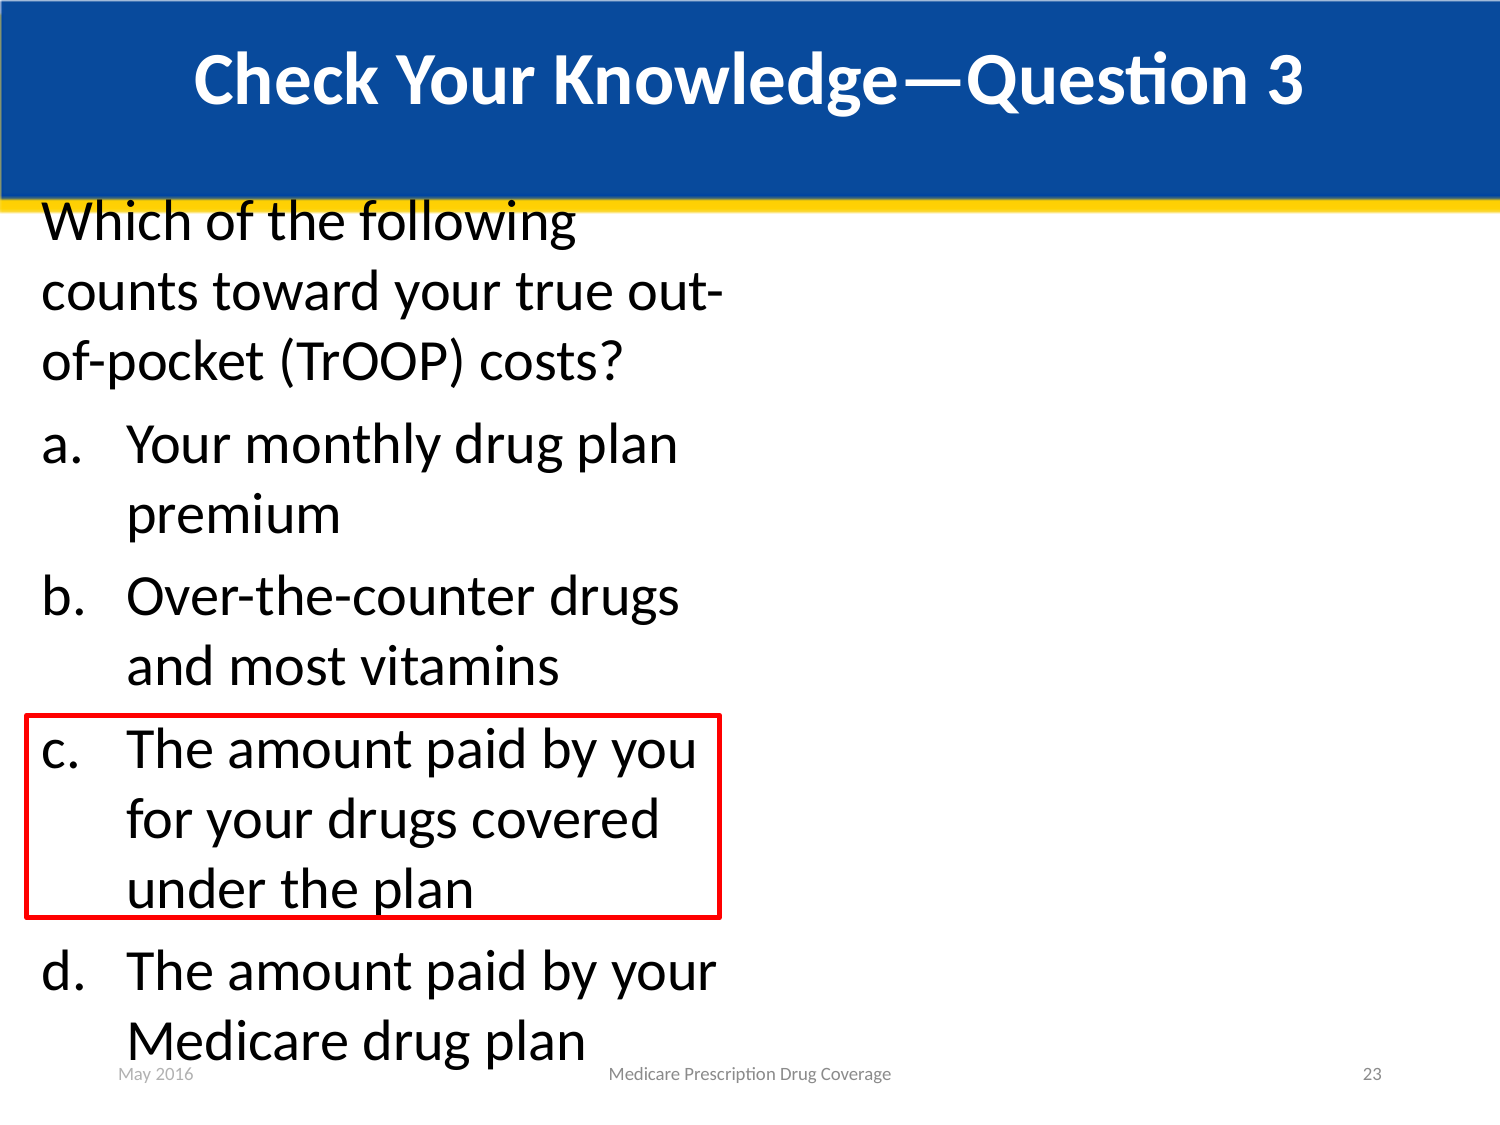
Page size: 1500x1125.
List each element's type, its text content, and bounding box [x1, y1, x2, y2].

picture [0, 160, 1500, 1125]
title Check Your Knowledge—Question 3 [0, 1, 1500, 160]
footer Medicare Prescription Drug Coverage [496, 1042, 1004, 1103]
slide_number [103, 1042, 441, 1103]
text_box [26, 715, 720, 918]
slide_number 23 [1059, 1042, 1397, 1103]
list Which of the following counts toward your true out-of-pocket (TrOOP) costs? Your monthly drug plan premium Over-the-counter drugs and most vitamins The amount paid by you for your drugs covered under the plan The amount paid by your Medicare drug plan [26, 174, 750, 1103]
